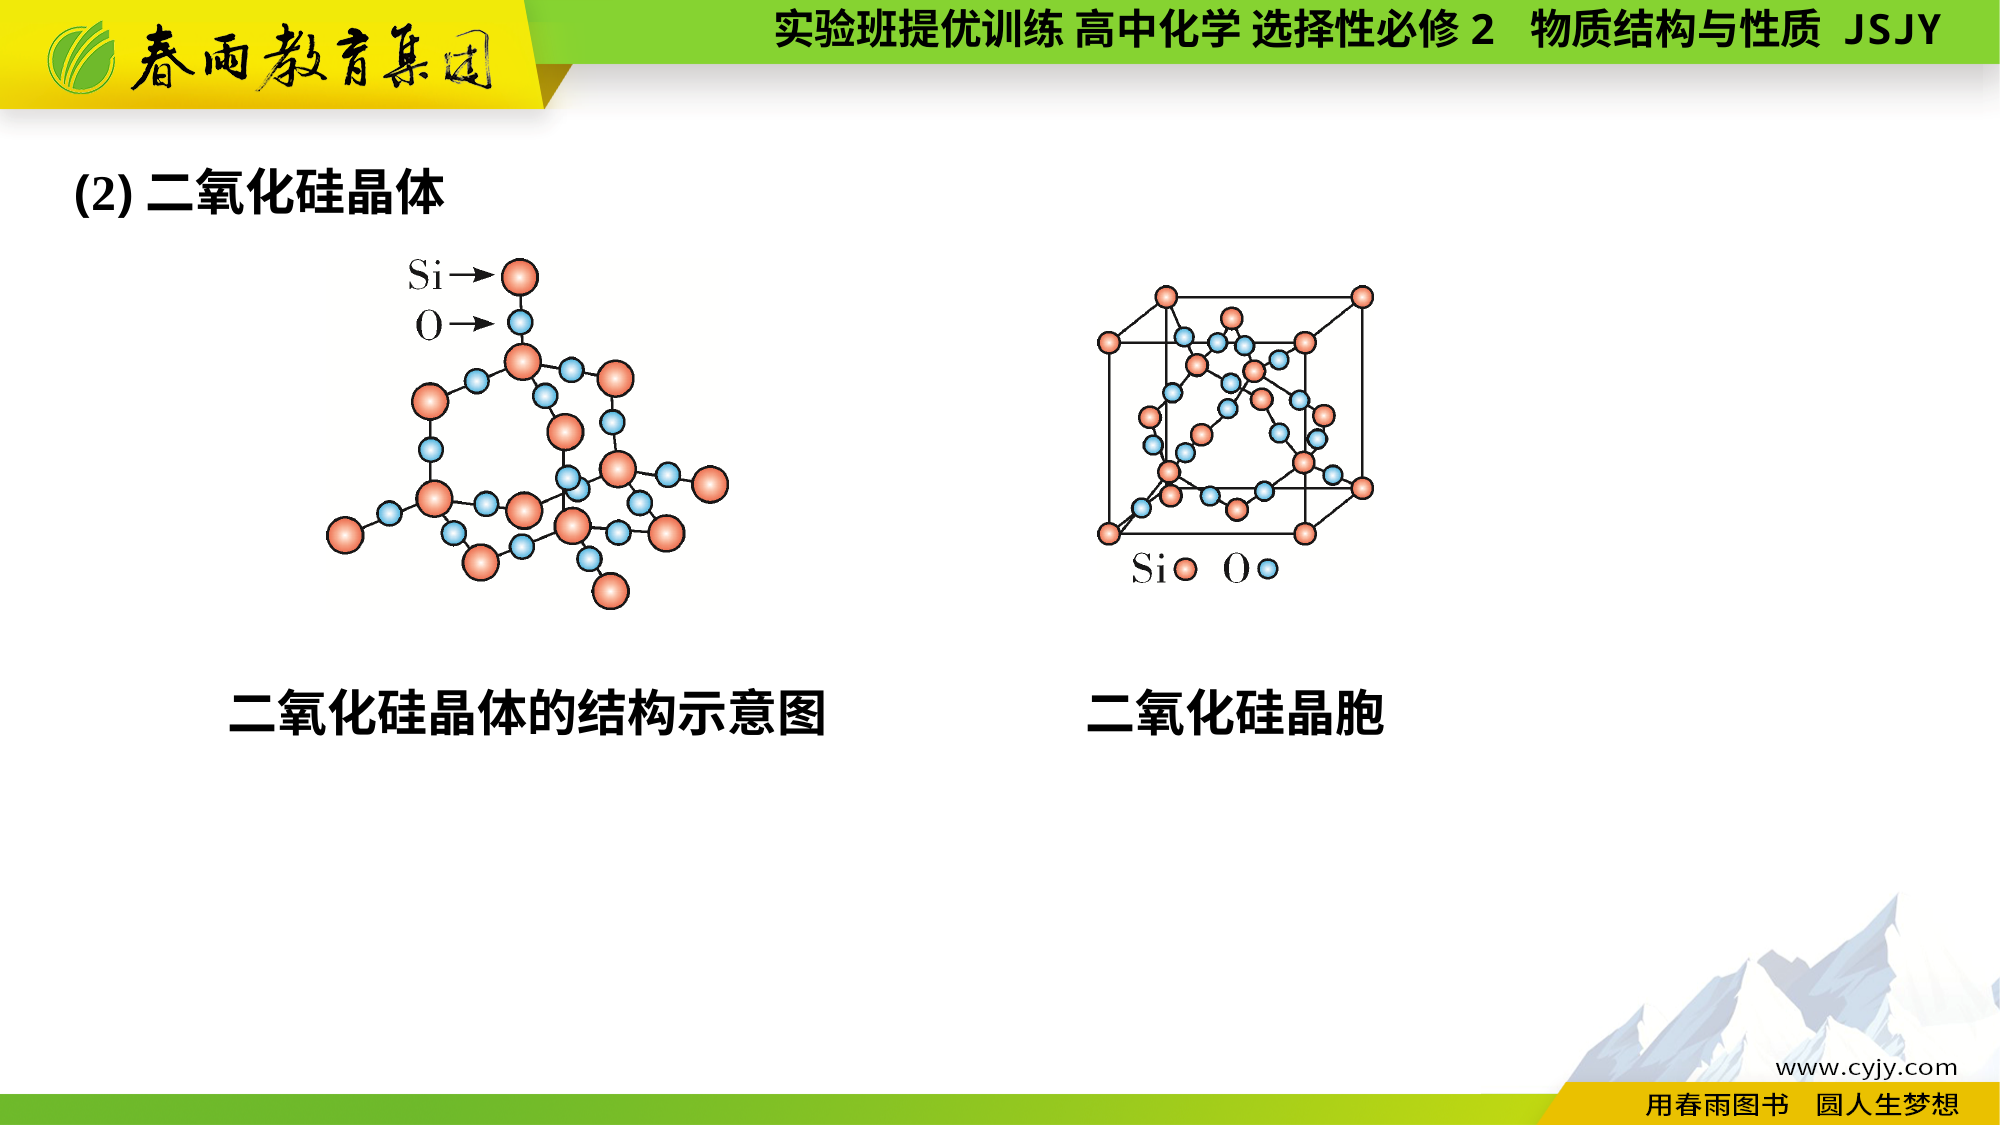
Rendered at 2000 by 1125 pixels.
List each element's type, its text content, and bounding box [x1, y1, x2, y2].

list (2)二氧化硅晶体 [59, 122, 1944, 217]
text_box 二氧化硅晶体的结构示意图 [212, 643, 843, 749]
text_box 二氧化硅晶胞 [1070, 643, 1401, 749]
picture [0, 0, 2000, 1125]
